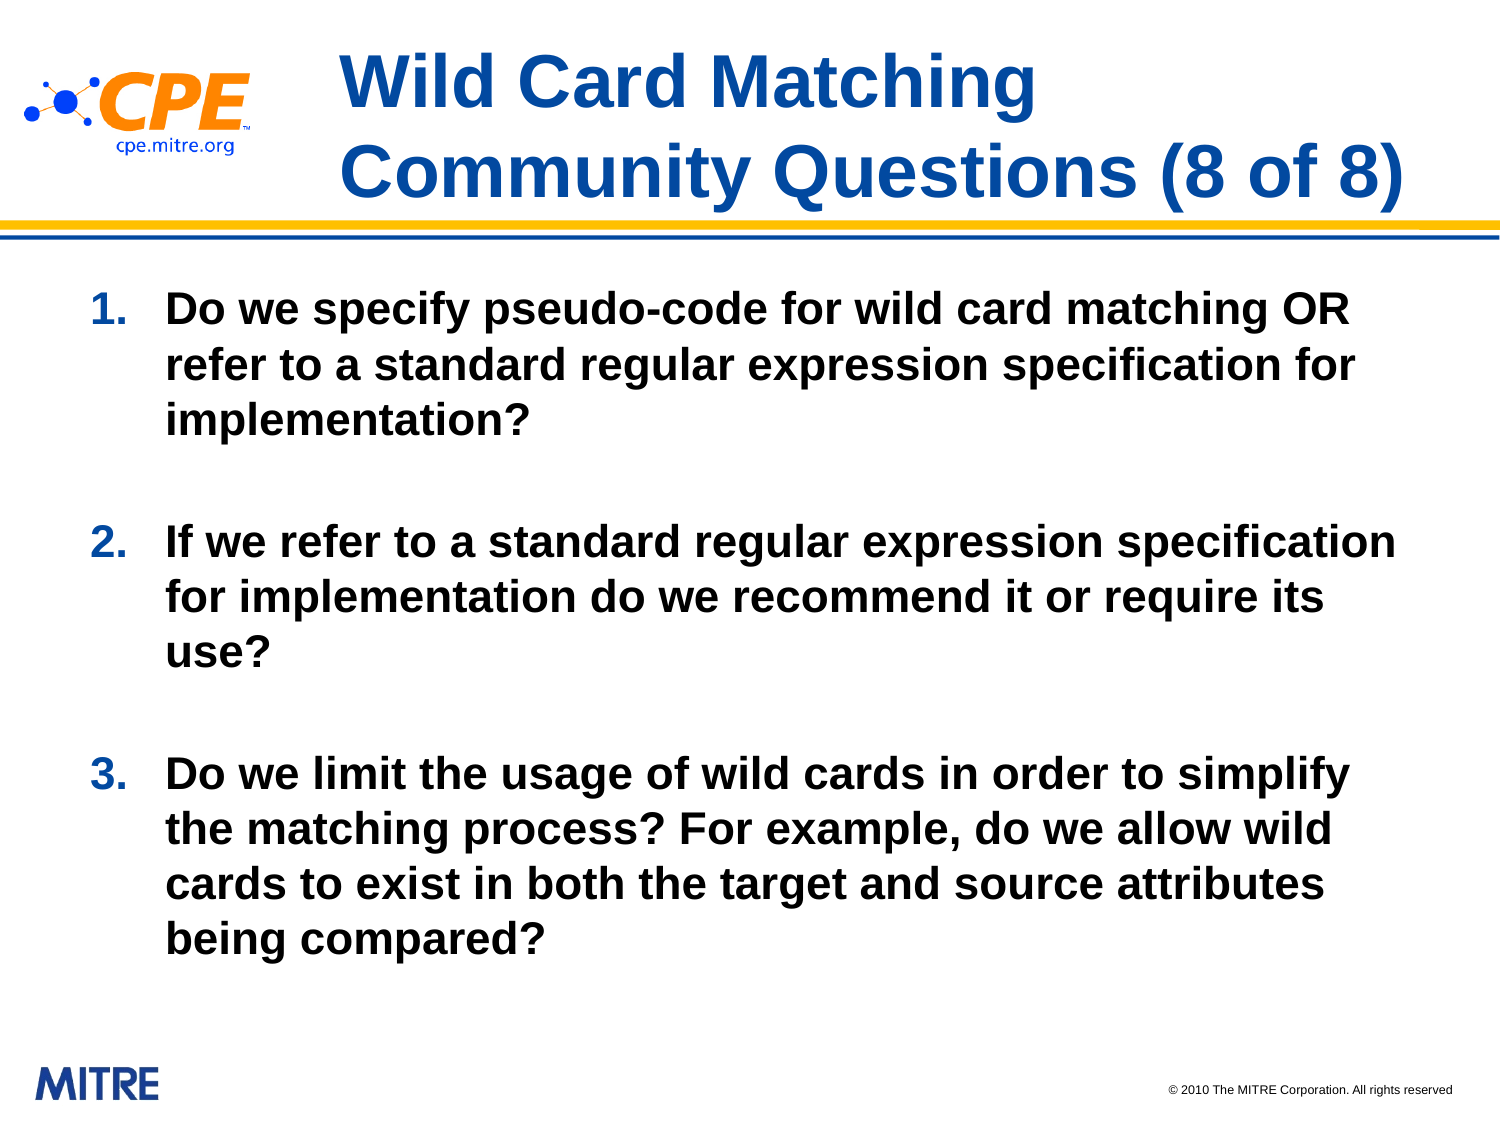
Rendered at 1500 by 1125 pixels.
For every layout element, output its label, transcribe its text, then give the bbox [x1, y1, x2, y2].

picture [24, 72, 250, 156]
picture [30, 1064, 163, 1106]
list Do we specify pseudo-code for wild card matching OR refer to a standard regular expression specification for implementation? If we refer to a standard regular expression specification for implementation do we recommend it or require its use? Do we limit the usage of wild cards in order to simplify the matching process? For example, do we allow wild cards to exist in both the target and source attributes being compared? [74, 271, 1426, 990]
title Wild Card Matching Community Questions (8 of 8) [324, 44, 1438, 201]
